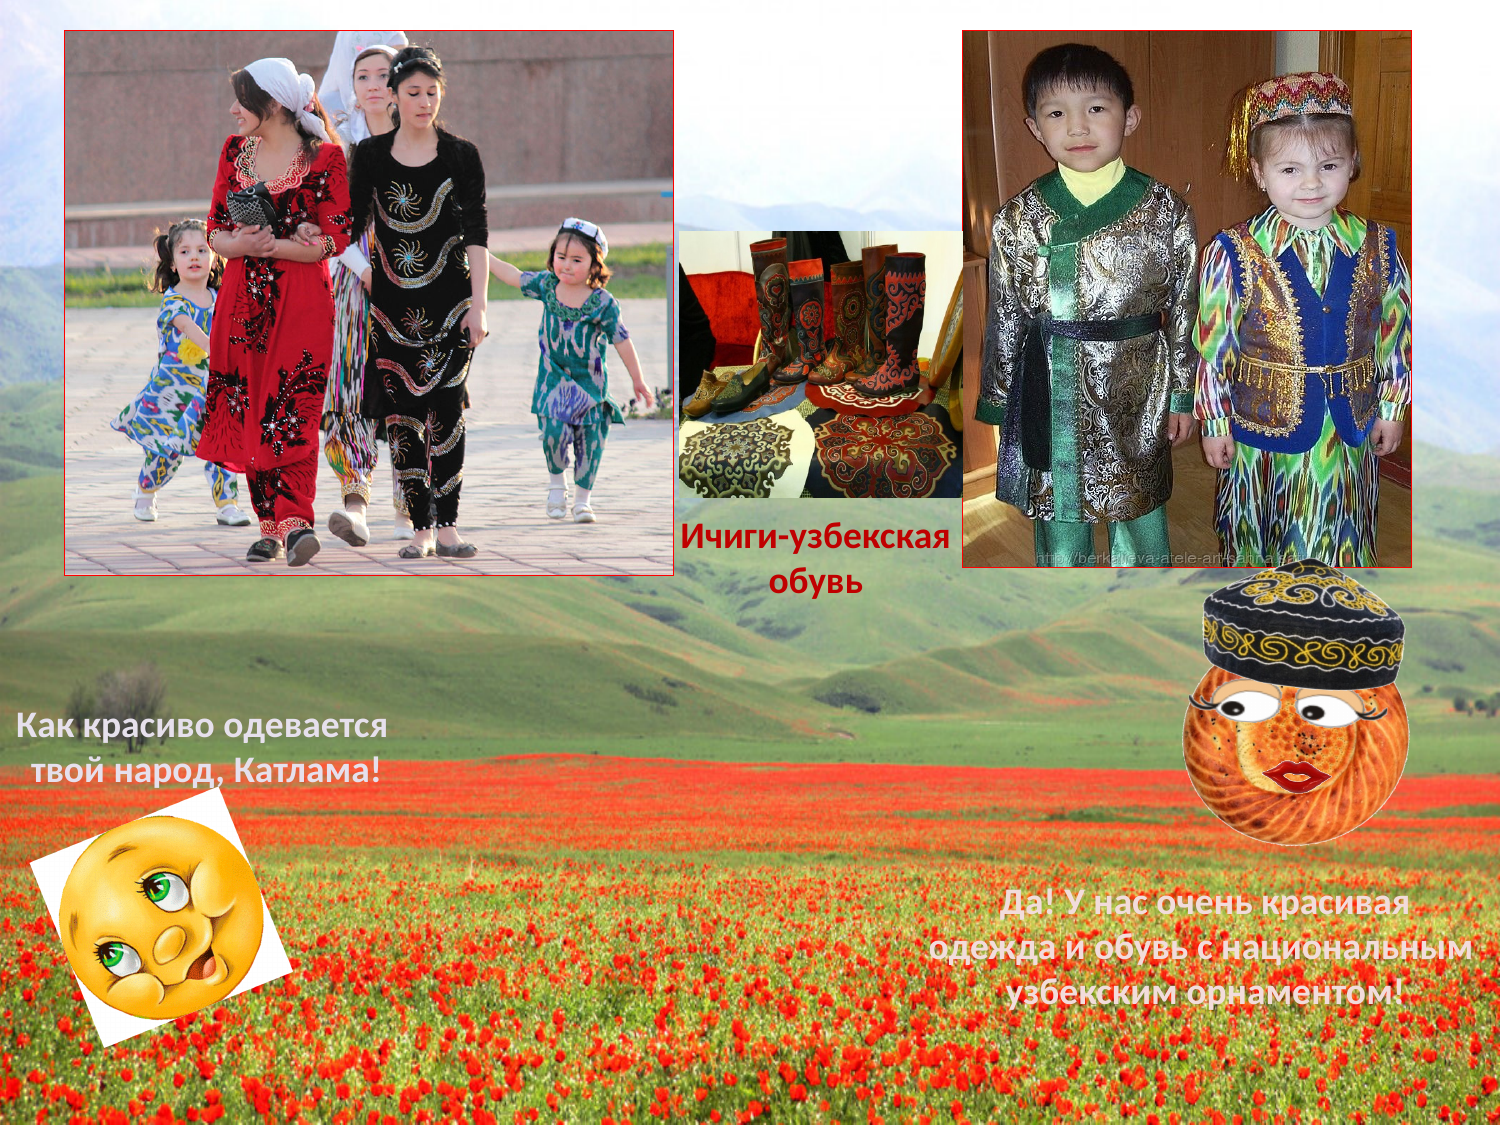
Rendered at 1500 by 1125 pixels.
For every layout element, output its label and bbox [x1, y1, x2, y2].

list [962, 30, 1412, 568]
picture [0, 0, 1500, 1125]
